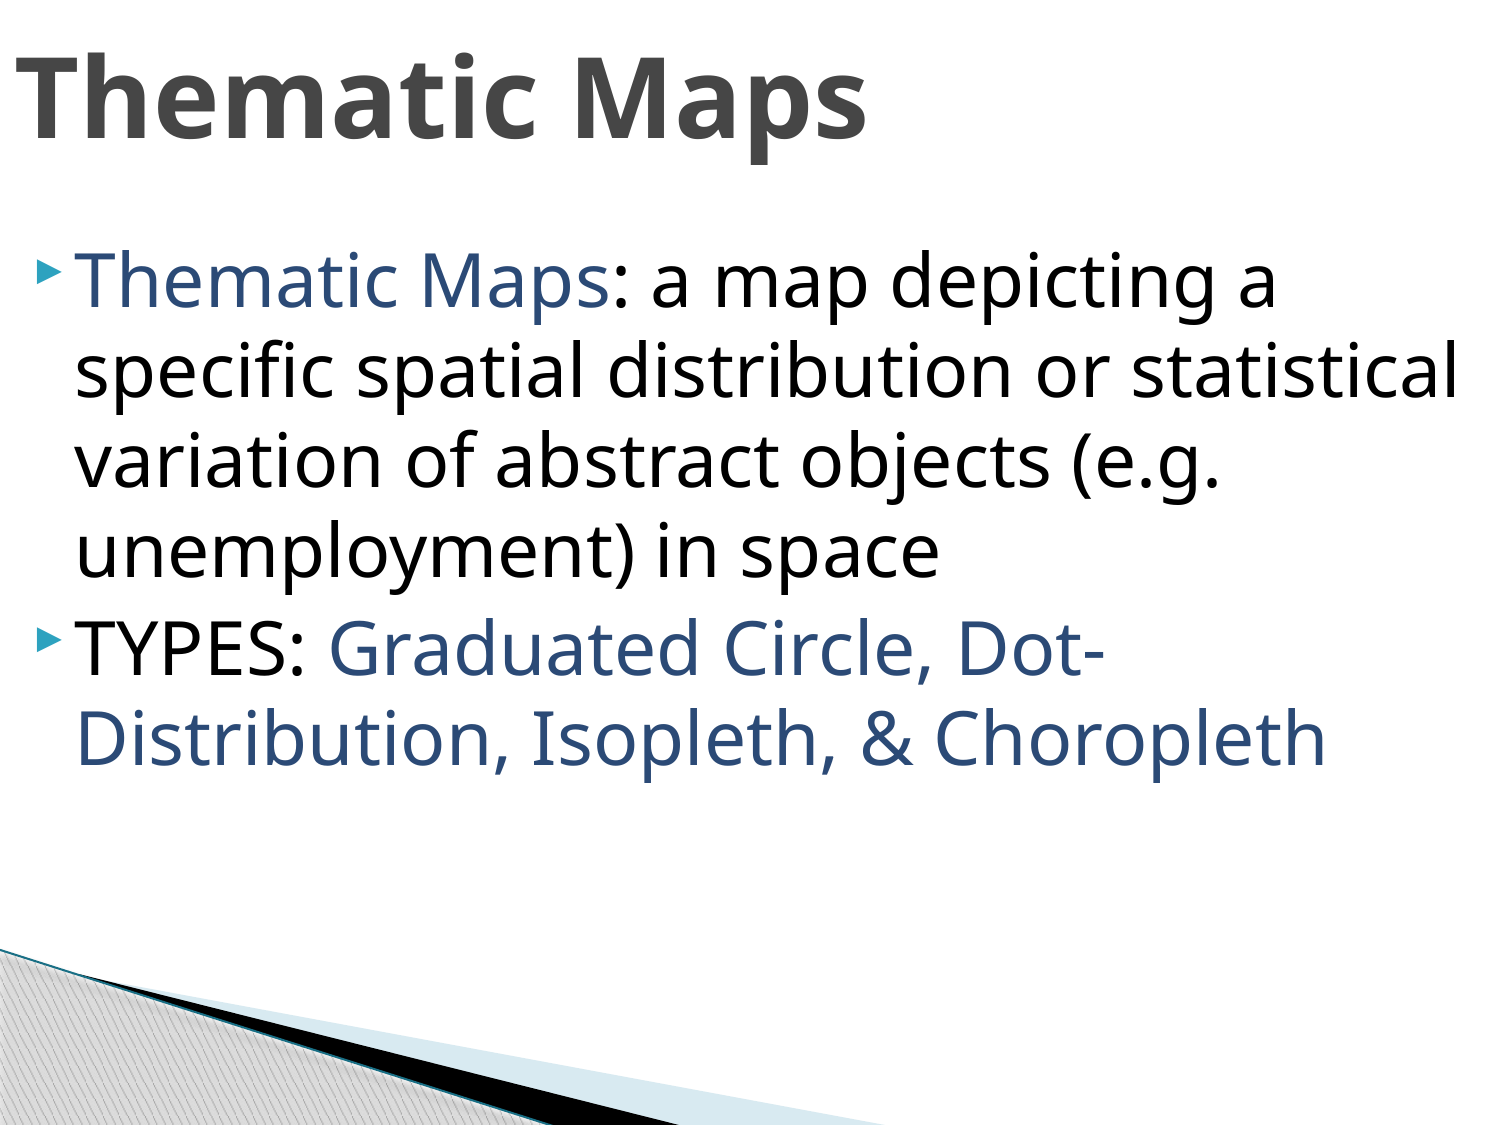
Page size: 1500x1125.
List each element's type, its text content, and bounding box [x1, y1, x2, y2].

list Thematic Maps: a map depicting a specific spatial distribution or statistical variation of abstract objects (e.g. unemployment) in space TYPES: Graduated Circle, Dot-Distribution, Isopleth, & Choropleth [0, 224, 1500, 975]
title Thematic Maps [0, 0, 1350, 188]
